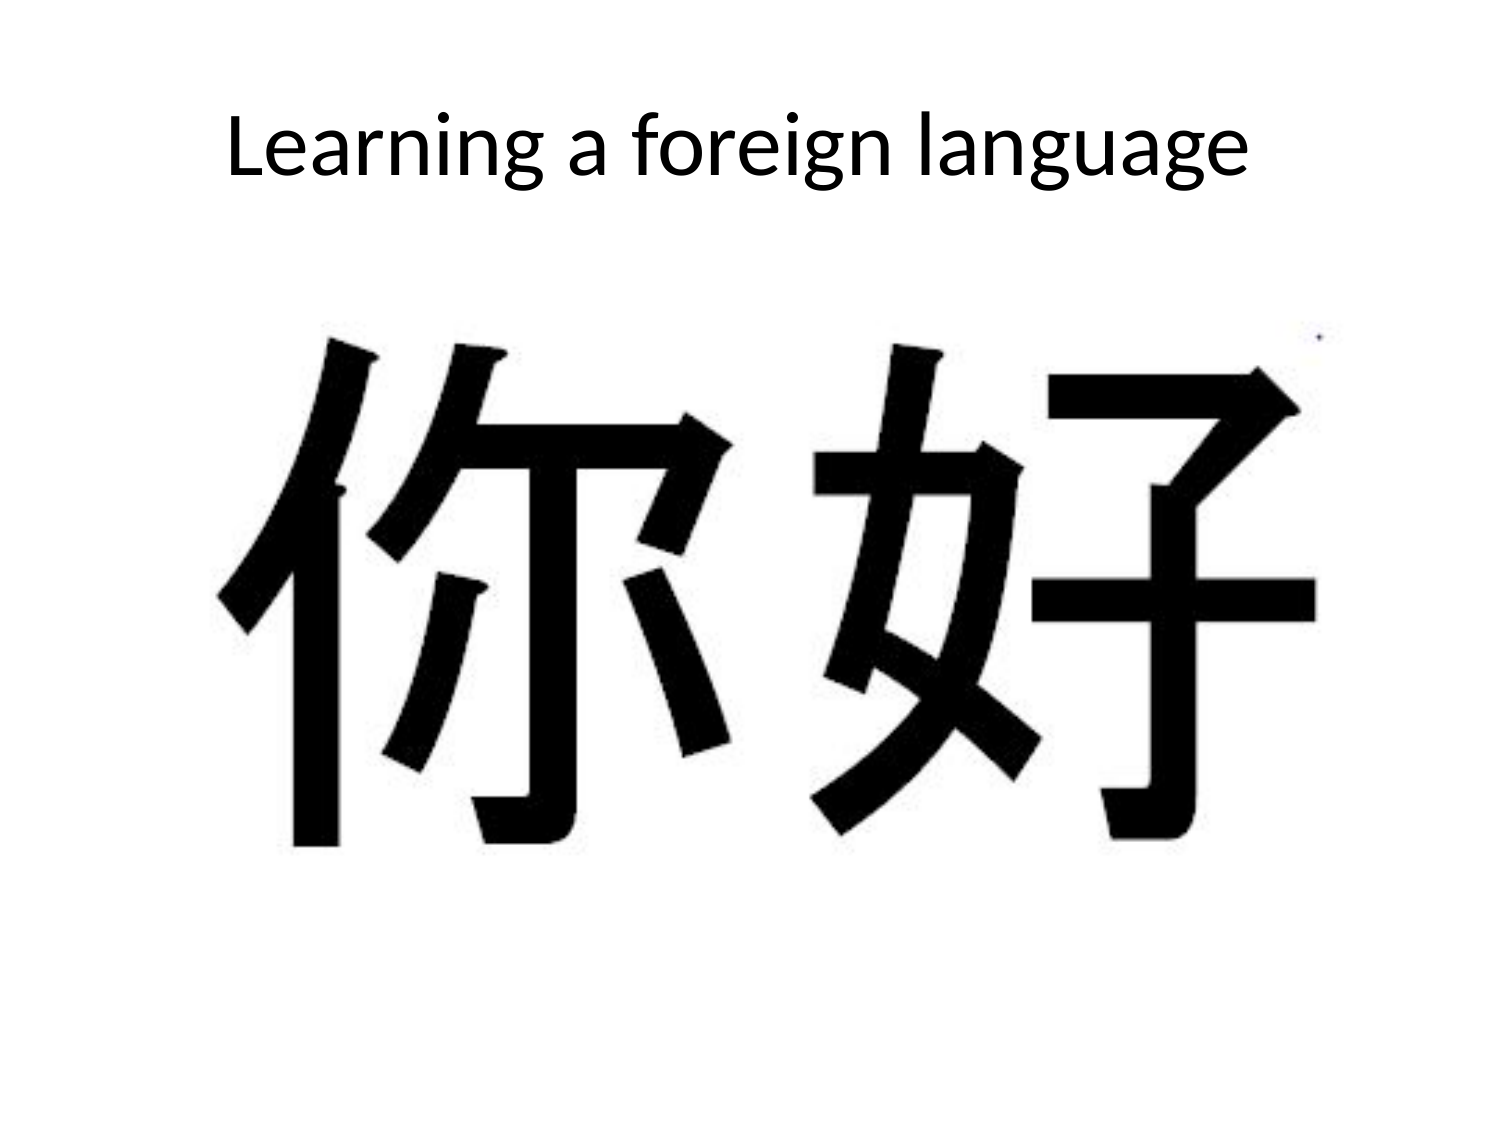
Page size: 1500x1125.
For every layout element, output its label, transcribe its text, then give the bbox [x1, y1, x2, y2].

title Learning a foreign language [75, 45, 1425, 233]
picture [77, 278, 1424, 918]
